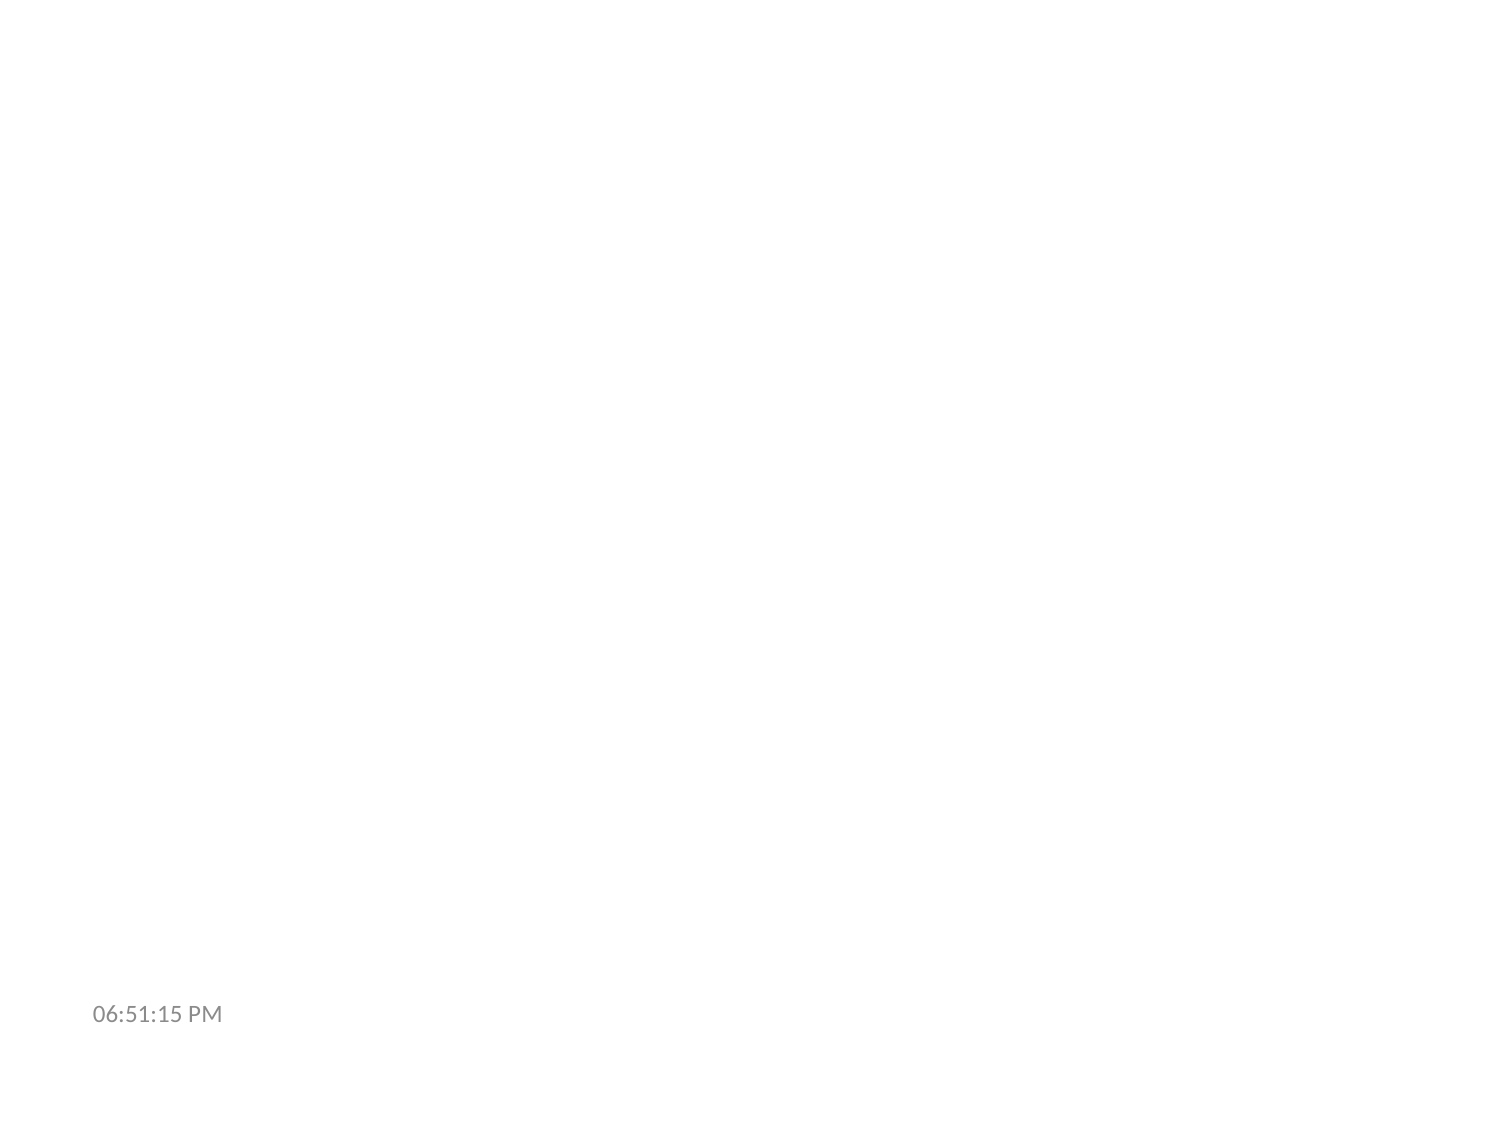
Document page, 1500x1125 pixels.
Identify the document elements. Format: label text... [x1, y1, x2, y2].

text_box 3:35:09 PM [77, 982, 428, 1043]
